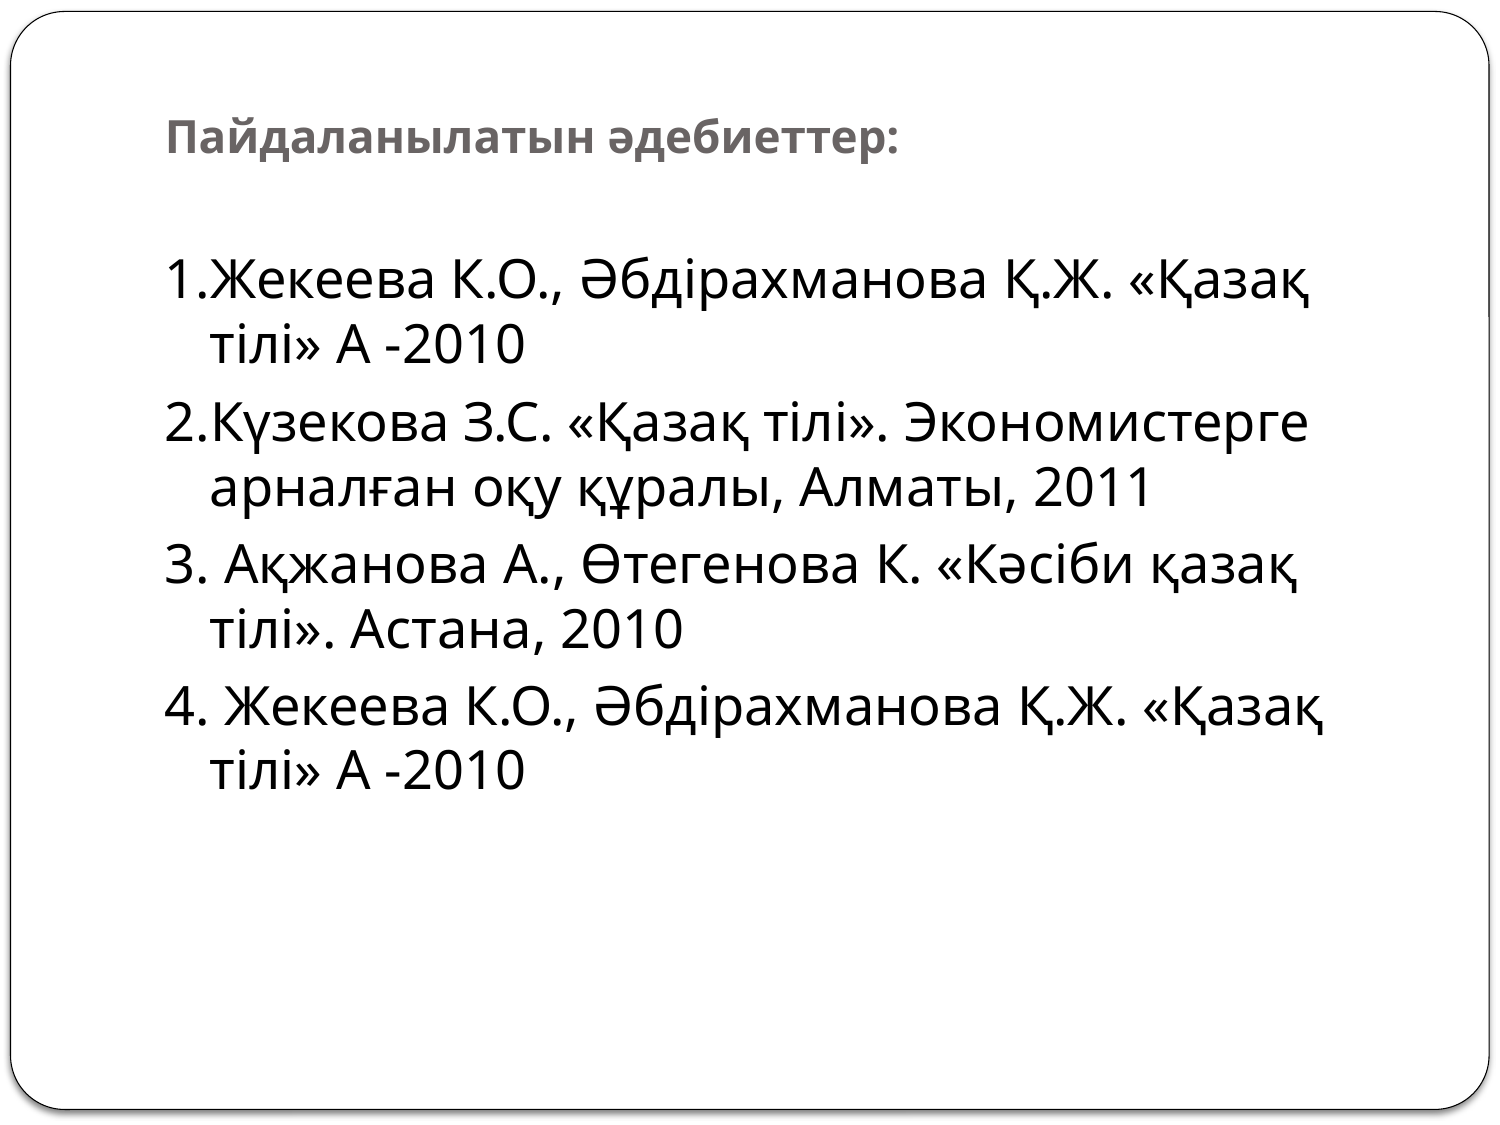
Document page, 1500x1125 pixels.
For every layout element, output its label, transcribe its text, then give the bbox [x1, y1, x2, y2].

list 1.Жекеева К.О., Әбдірахманова Қ.Ж. «Қазақ тілі» А -2010 2.Күзекова З.С. «Қазақ тілі». Экономистерге арналған оқу құралы, Алматы, 2011 3. Ақжанова А., Өтегенова К. «Кәсіби қазақ тілі». Астана, 2010 4. Жекеева К.О., Әбдірахманова Қ.Ж. «Қазақ тілі» А -2010 [150, 237, 1425, 988]
title Пайдаланылатын әдебиеттер: [150, 45, 1425, 233]
